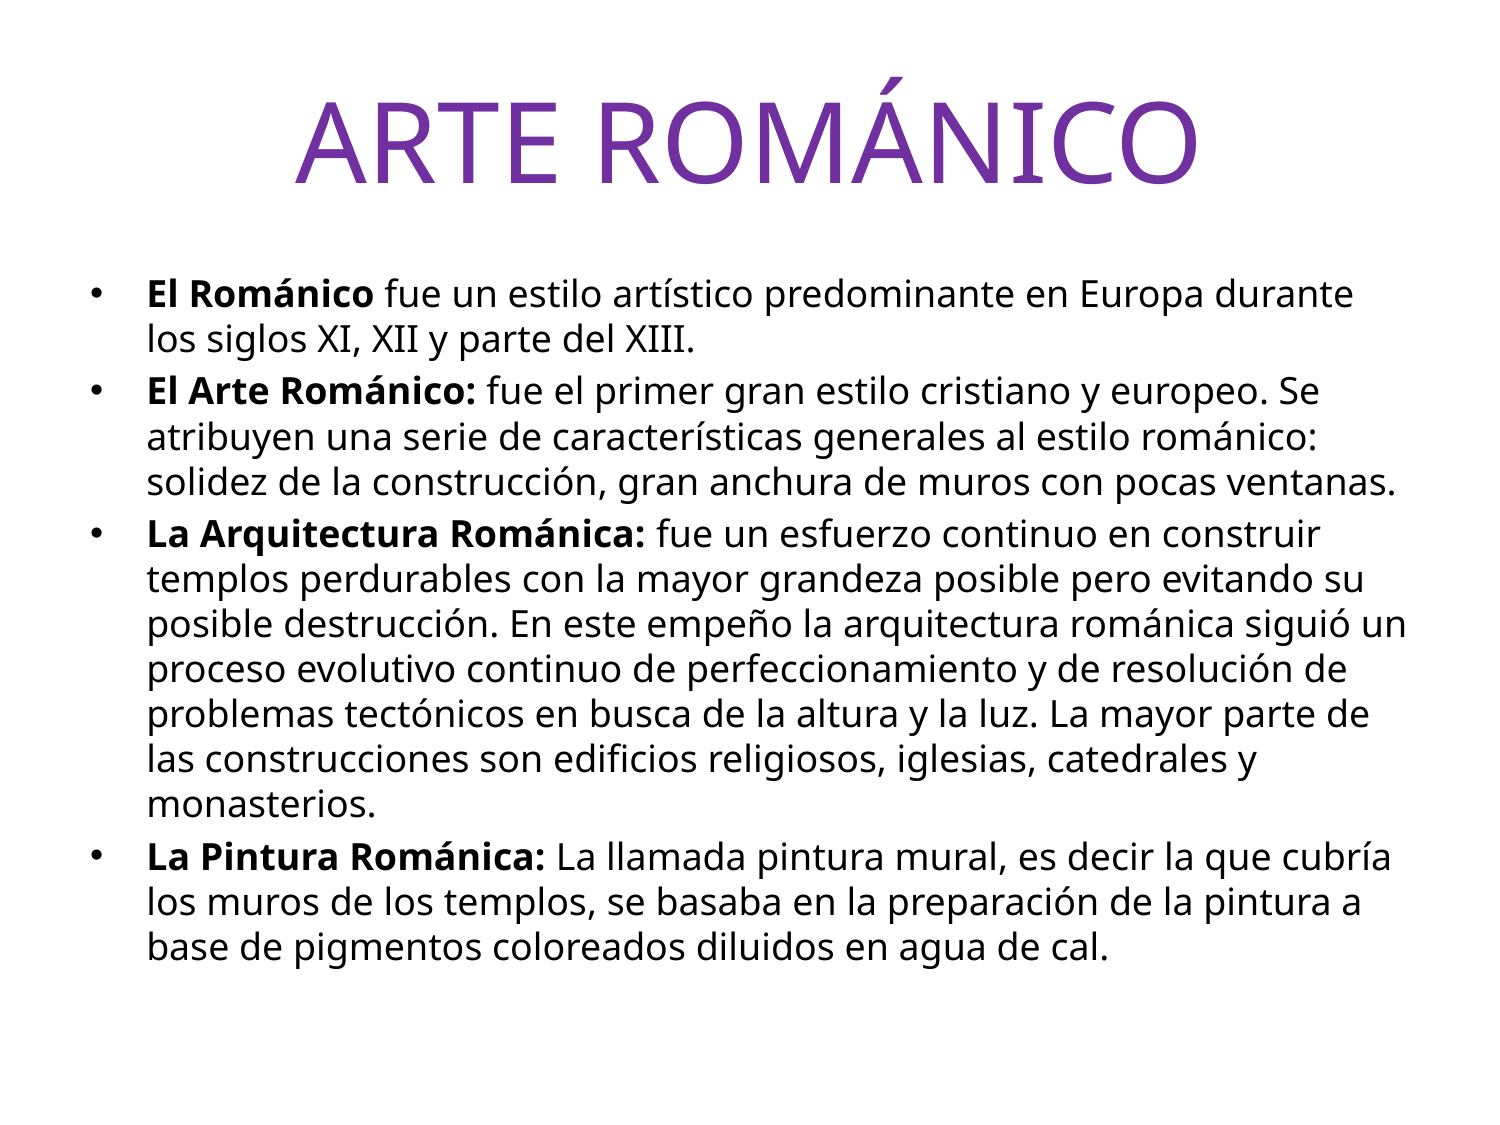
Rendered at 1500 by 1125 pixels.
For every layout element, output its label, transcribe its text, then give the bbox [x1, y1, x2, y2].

list El Románico fue un estilo artístico predominante en Europa durante los siglos XI, XII y parte del XIII. El Arte Románico: fue el primer gran estilo cristiano y europeo. Se atribuyen una serie de características generales al estilo románico: solidez de la construcción, gran anchura de muros con pocas ventanas. La Arquitectura Románica: fue un esfuerzo continuo en construir templos perdurables con la mayor grandeza posible pero evitando su posible destrucción. En este empeño la arquitectura románica siguió un proceso evolutivo continuo de perfeccionamiento y de resolución de problemas tectónicos en busca de la altura y la luz. La mayor parte de las construcciones son edificios religiosos, iglesias, catedrales y monasterios. La Pintura Románica: La llamada pintura mural, es decir la que cubría los muros de los templos, se basaba en la preparación de la pintura a base de pigmentos coloreados diluidos en agua de cal. [75, 262, 1425, 1005]
title ARTE ROMÁNICO [75, 45, 1425, 233]
